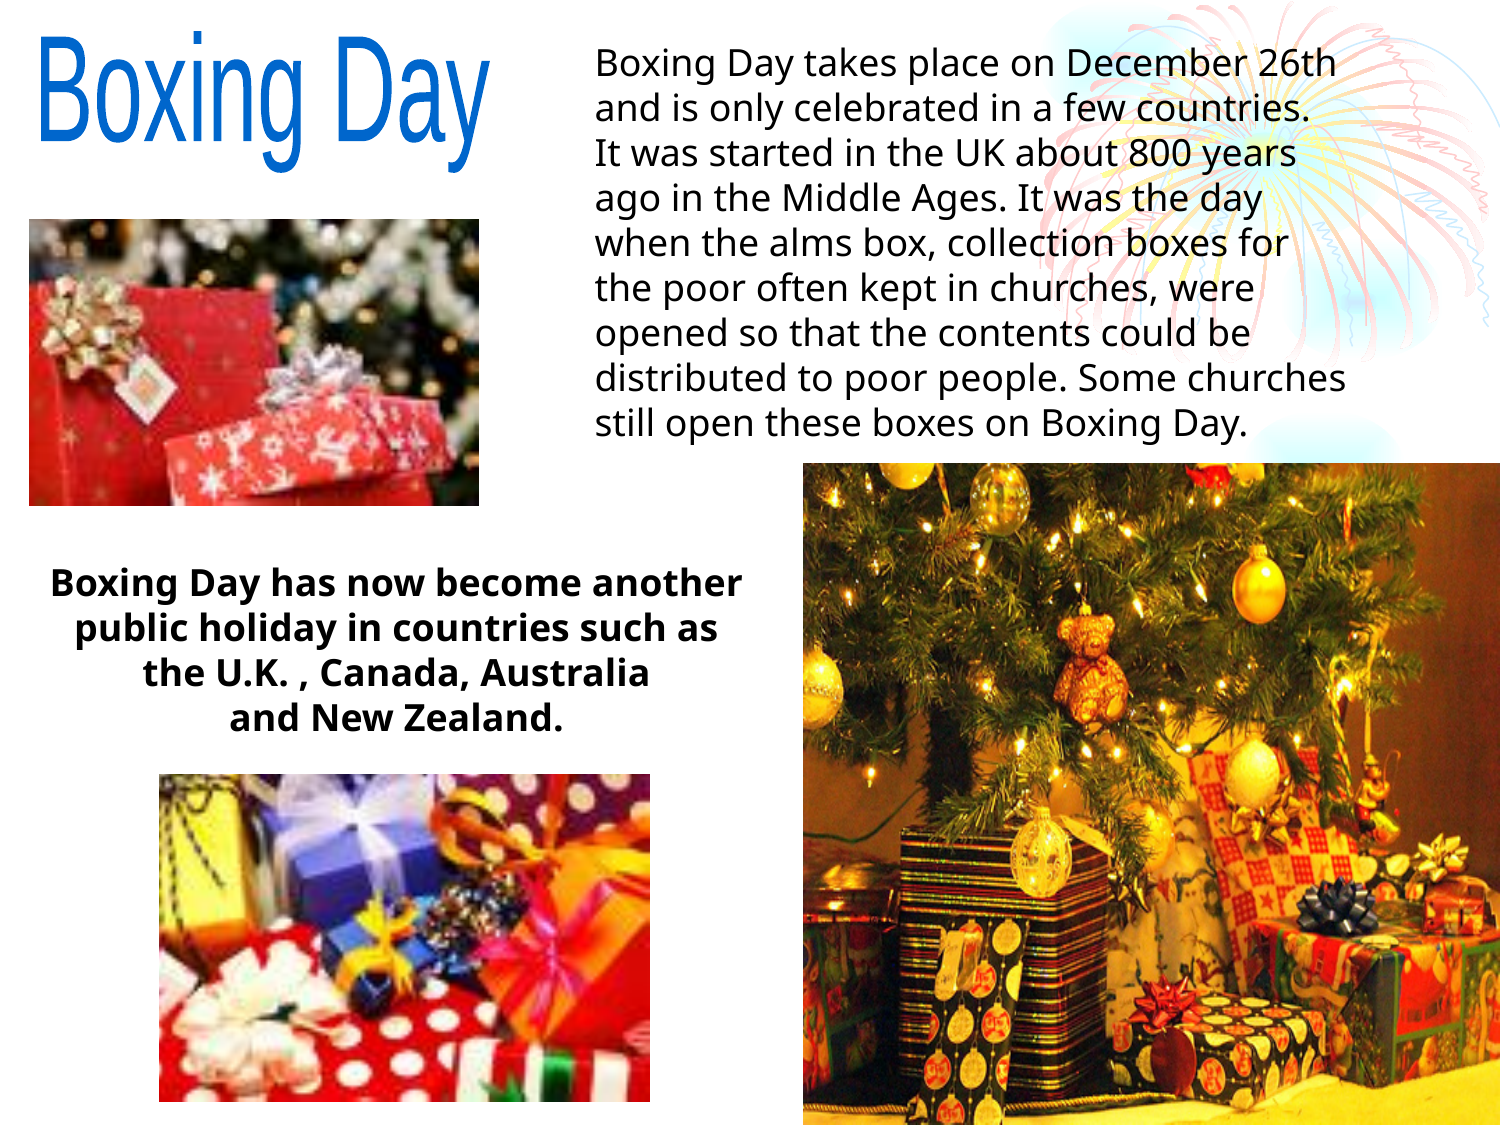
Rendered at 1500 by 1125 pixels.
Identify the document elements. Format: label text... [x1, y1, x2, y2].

text_box Boxing Day takes place on December 26th and is only celebrated in a few countries. It was started in the UK about 800 years ago in the Middle Ages. It was the day when the alms box, collection boxes for the poor often kept in churches, were opened so that the contents could be distributed to poor people. Some churches still open these boxes on Boxing Day. [579, 31, 1373, 489]
picture [29, 219, 479, 506]
picture [159, 774, 650, 1102]
picture [802, 463, 1500, 1125]
text_box Boxing Day has now become another public holiday in countries such as the U.K. , Canada, Australia and New Zealand. [34, 551, 769, 746]
